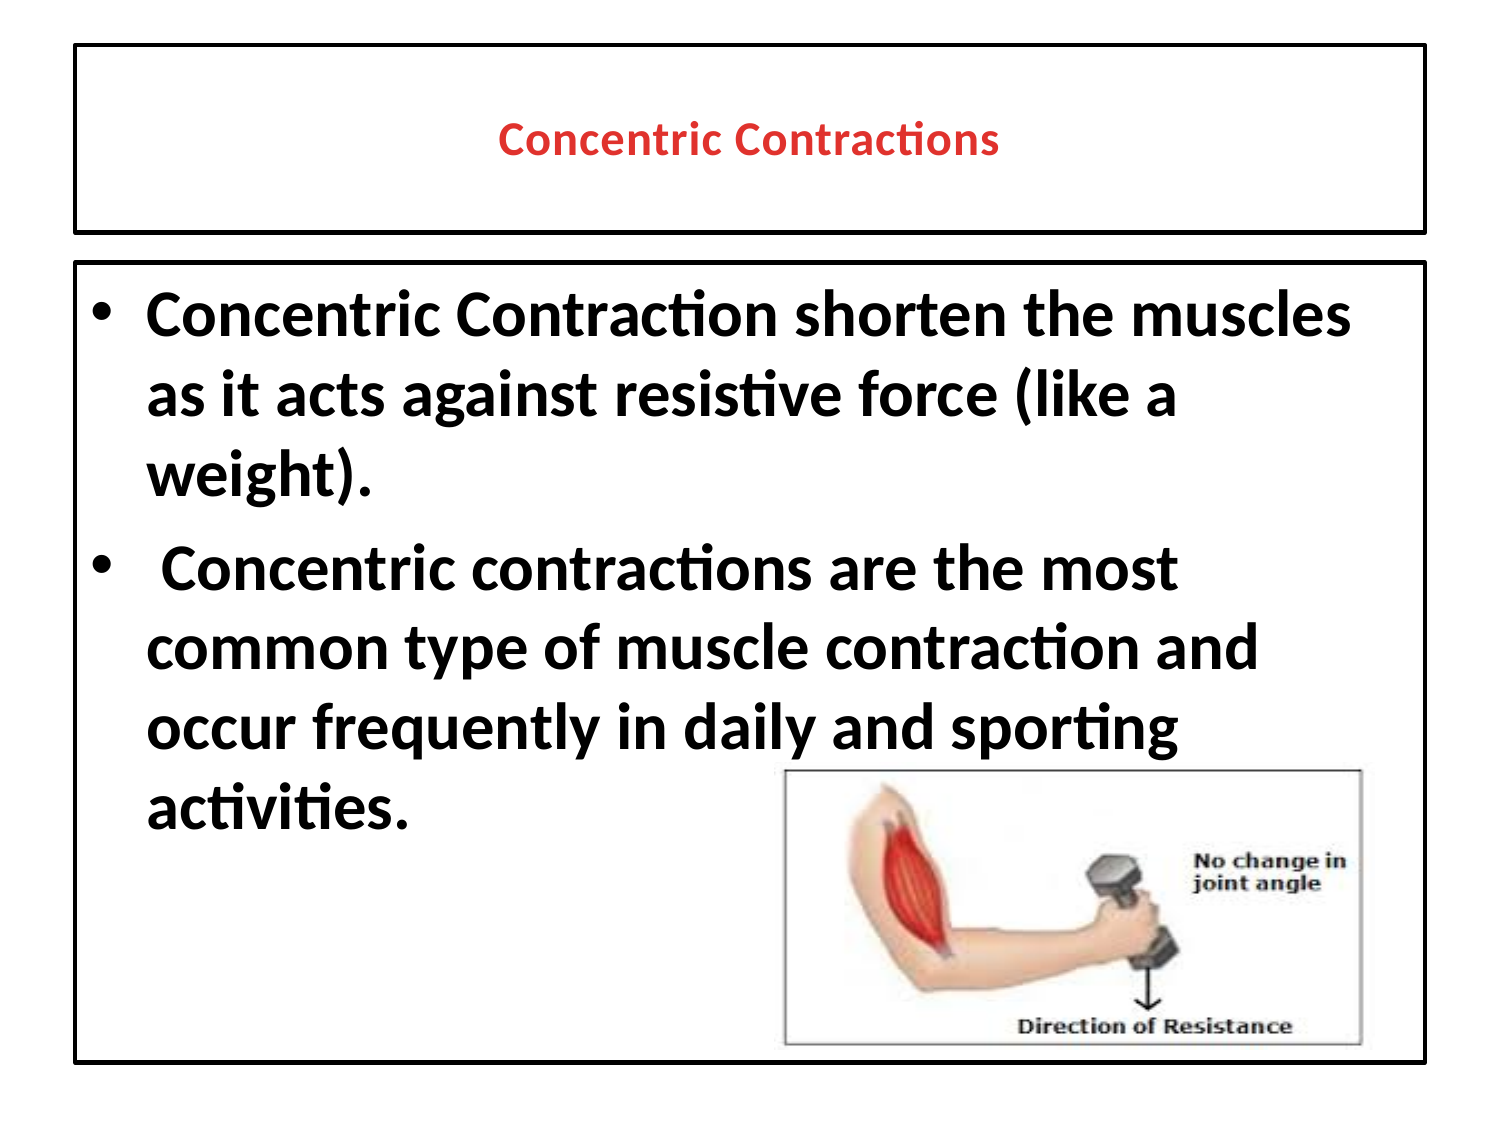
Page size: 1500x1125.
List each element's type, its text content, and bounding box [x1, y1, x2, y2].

list Concentric Contraction shorten the muscles as it acts against resistive force (like a weight). Concentric contractions are the most common type of muscle contraction and occur frequently in daily and sporting activities. [73, 260, 1427, 1065]
title Concentric Contractions [73, 43, 1427, 235]
picture [774, 762, 1376, 1051]
